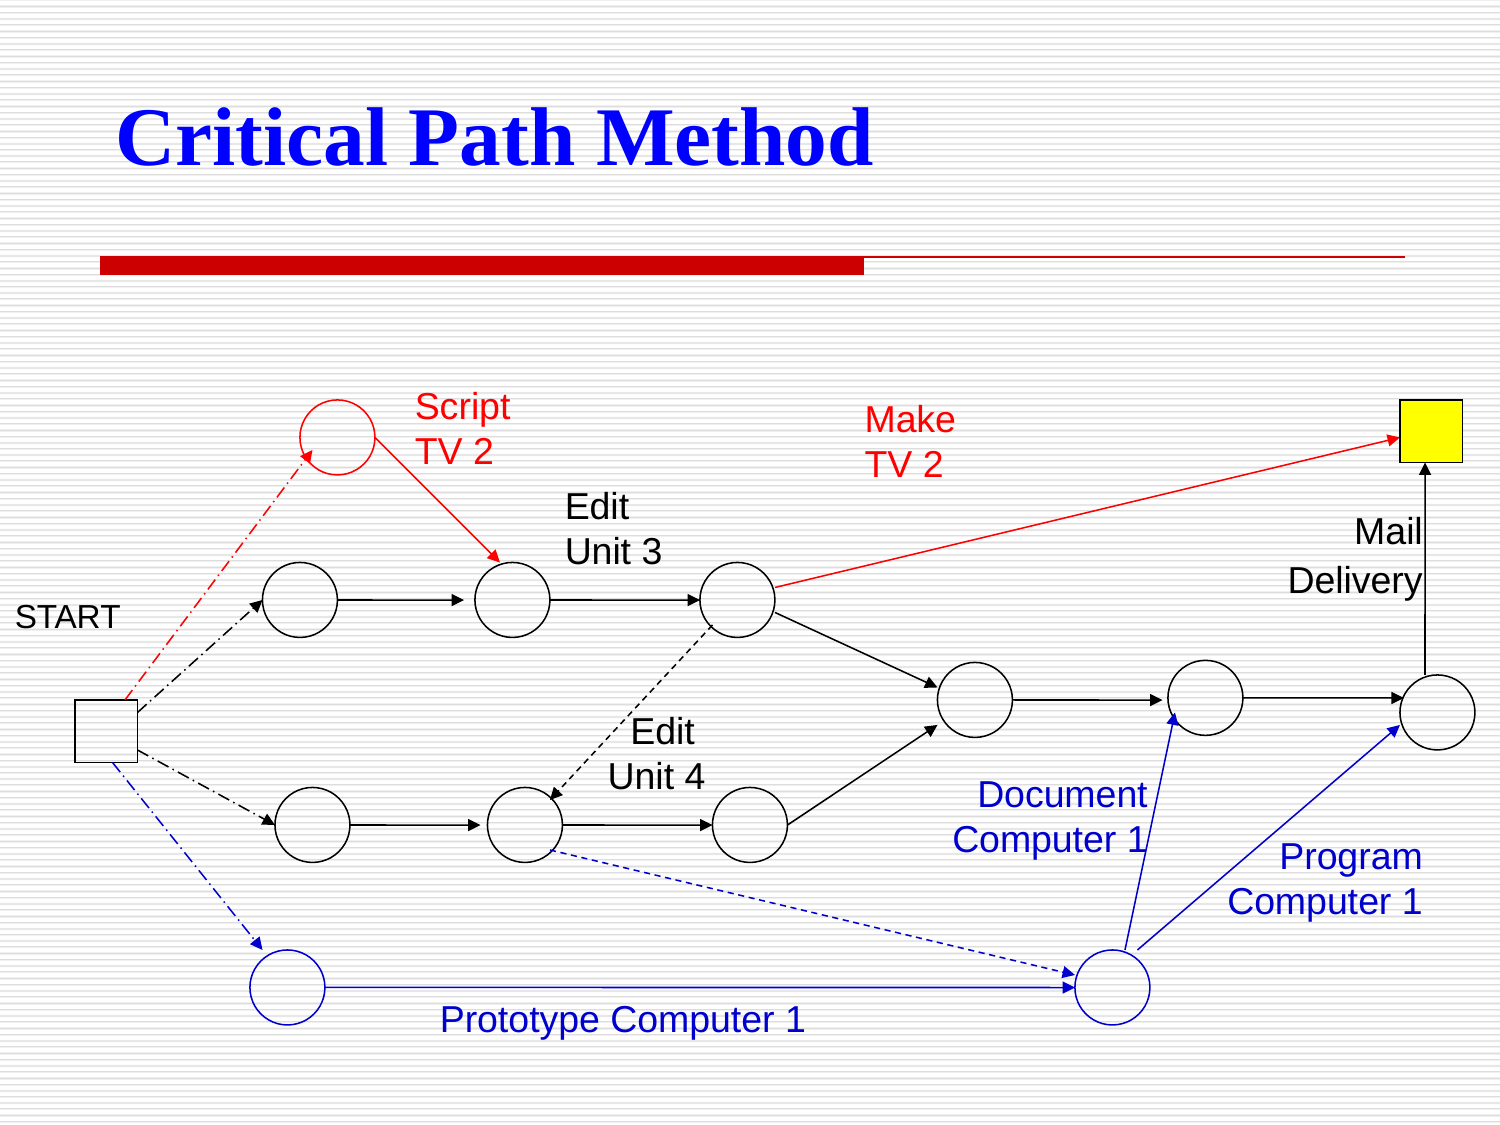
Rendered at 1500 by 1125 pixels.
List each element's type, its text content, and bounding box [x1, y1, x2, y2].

text_box [350, 818, 481, 832]
text_box [1074, 949, 1150, 1025]
text_box [938, 981, 1075, 994]
text_box [1013, 693, 1163, 707]
text_box [937, 662, 1013, 738]
text_box Program Computer 1 [1162, 824, 1438, 930]
text_box [1399, 674, 1475, 750]
text_box [774, 434, 1399, 588]
text_box Edit Unit 3 [549, 474, 733, 580]
text_box START [0, 587, 200, 643]
text_box [1418, 462, 1432, 499]
text_box [299, 399, 375, 475]
text_box [246, 930, 263, 950]
text_box [417, 480, 500, 563]
text_box [1399, 399, 1463, 463]
text_box Make TV 2 [849, 387, 1000, 493]
text_box [487, 787, 563, 863]
text_box Document Computer 1 [862, 762, 1163, 868]
text_box [699, 562, 775, 638]
text_box [338, 593, 465, 607]
text_box [1242, 691, 1402, 705]
text_box Script TV 2 [399, 374, 588, 480]
text_box [881, 724, 938, 762]
title Critical Path Method [100, 38, 1376, 226]
text_box [712, 787, 788, 863]
text_box [774, 612, 938, 688]
text_box [296, 450, 313, 471]
text_box [74, 699, 138, 763]
text_box [249, 949, 325, 1025]
text_box [550, 593, 699, 607]
text_box Edit Unit 4 [537, 699, 721, 805]
text_box Mail Delivery [1224, 499, 1438, 609]
text_box [1059, 966, 1075, 979]
picture [0, 0, 1500, 1125]
text_box [563, 818, 712, 832]
text_box Prototype Computer 1 [424, 987, 938, 1048]
text_box [1284, 724, 1400, 824]
text_box [262, 562, 338, 638]
text_box [243, 600, 263, 617]
text_box [1167, 660, 1243, 736]
text_box [275, 787, 350, 863]
text_box [1163, 712, 1179, 770]
text_box [474, 562, 550, 638]
text_box [261, 813, 275, 826]
